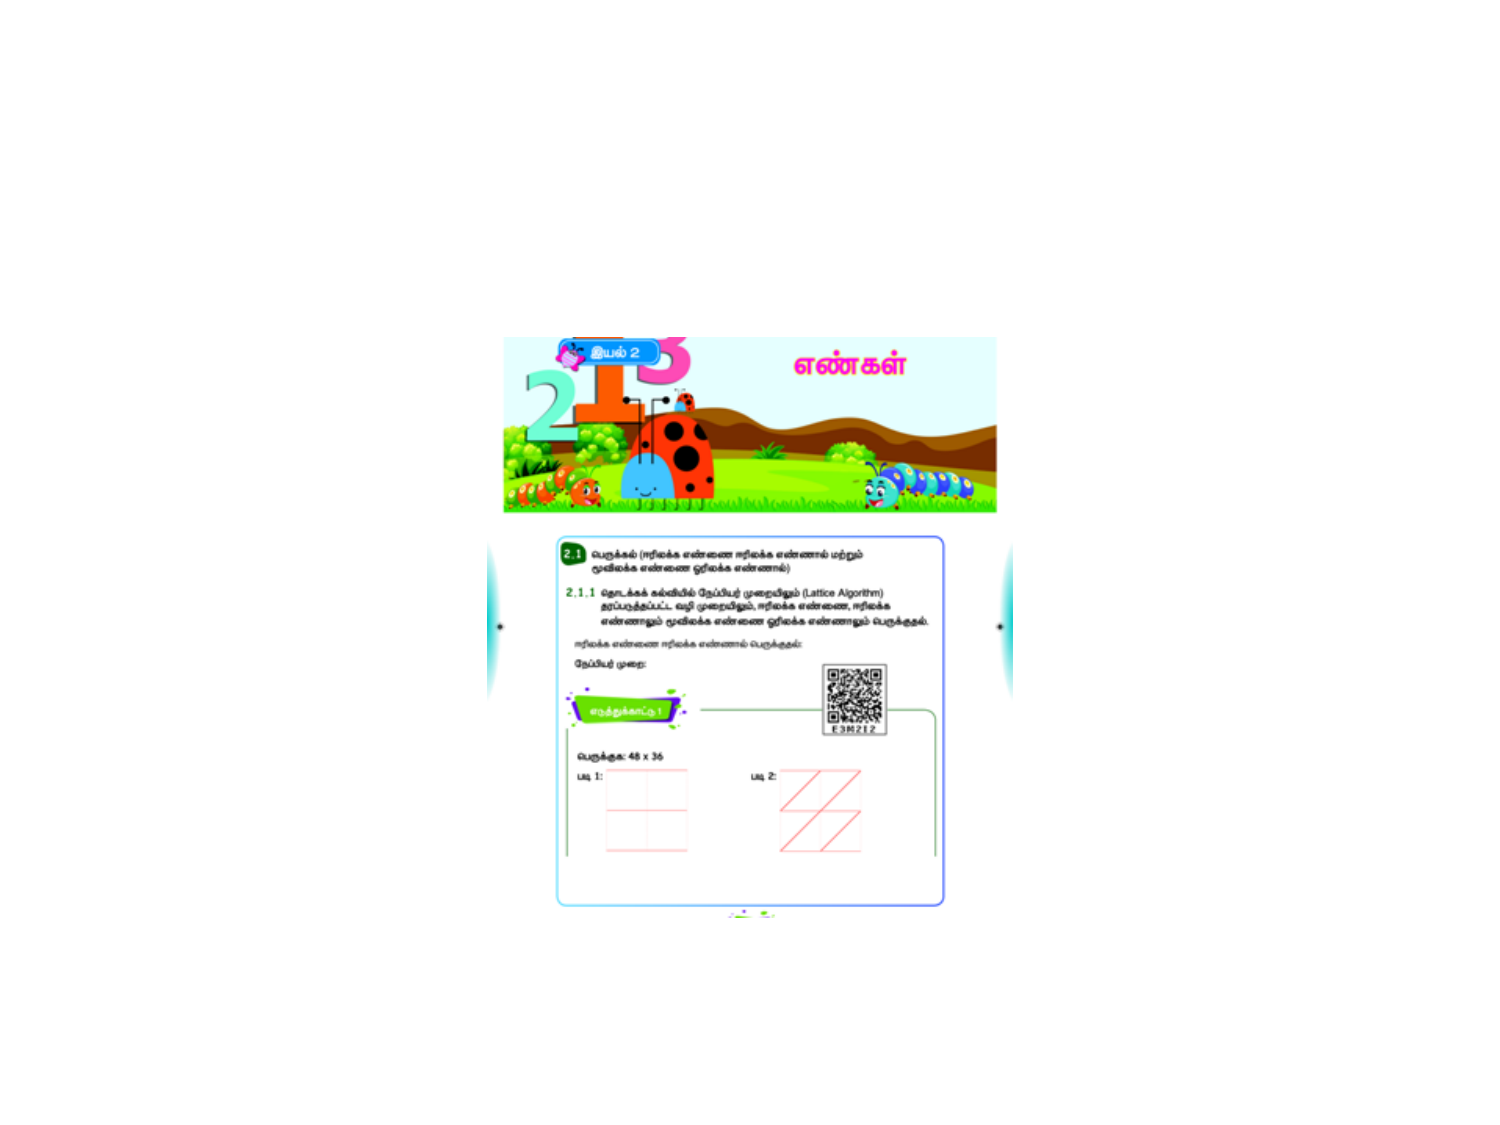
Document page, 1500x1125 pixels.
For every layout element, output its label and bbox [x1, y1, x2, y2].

list [487, 337, 1013, 918]
